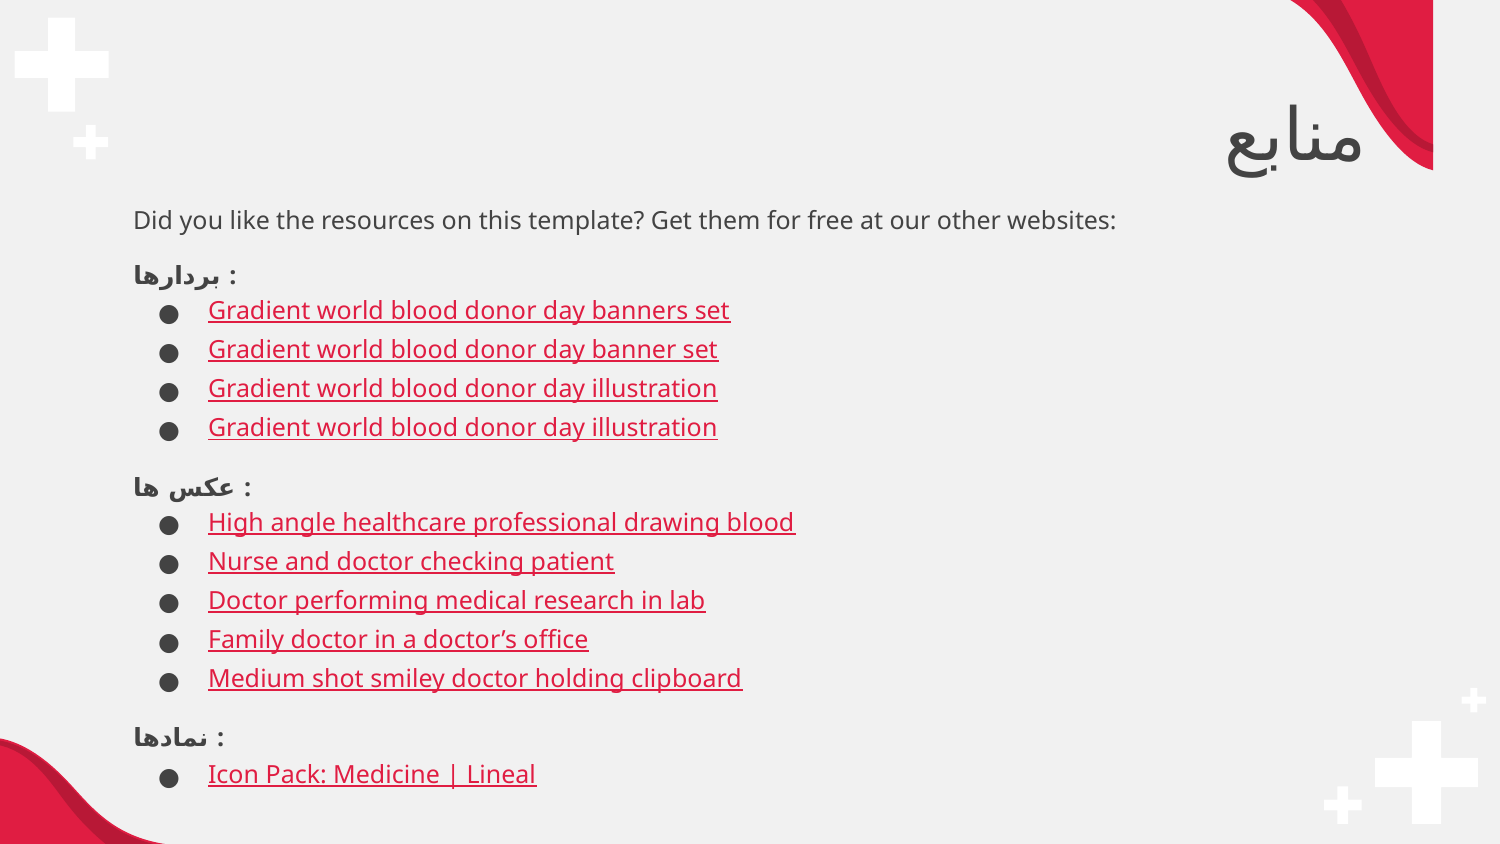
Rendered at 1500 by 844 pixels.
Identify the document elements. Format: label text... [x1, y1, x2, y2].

list Did you like the resources on this template? Get them for free at our other websites: بردارها : Gradient world blood donor day banners set Gradient world blood donor day banner set Gradient world blood donor day illustration Gradient world blood donor day illustration عکس ها : High angle healthcare professional drawing blood Nurse and doctor checking patient Doctor performing medical research in lab Family doctor in a doctor’s office Medium shot smiley doctor holding clipboard نمادها : Icon Pack: Medicine | Lineal [118, 184, 1382, 756]
title منابع [118, 72, 1382, 167]
